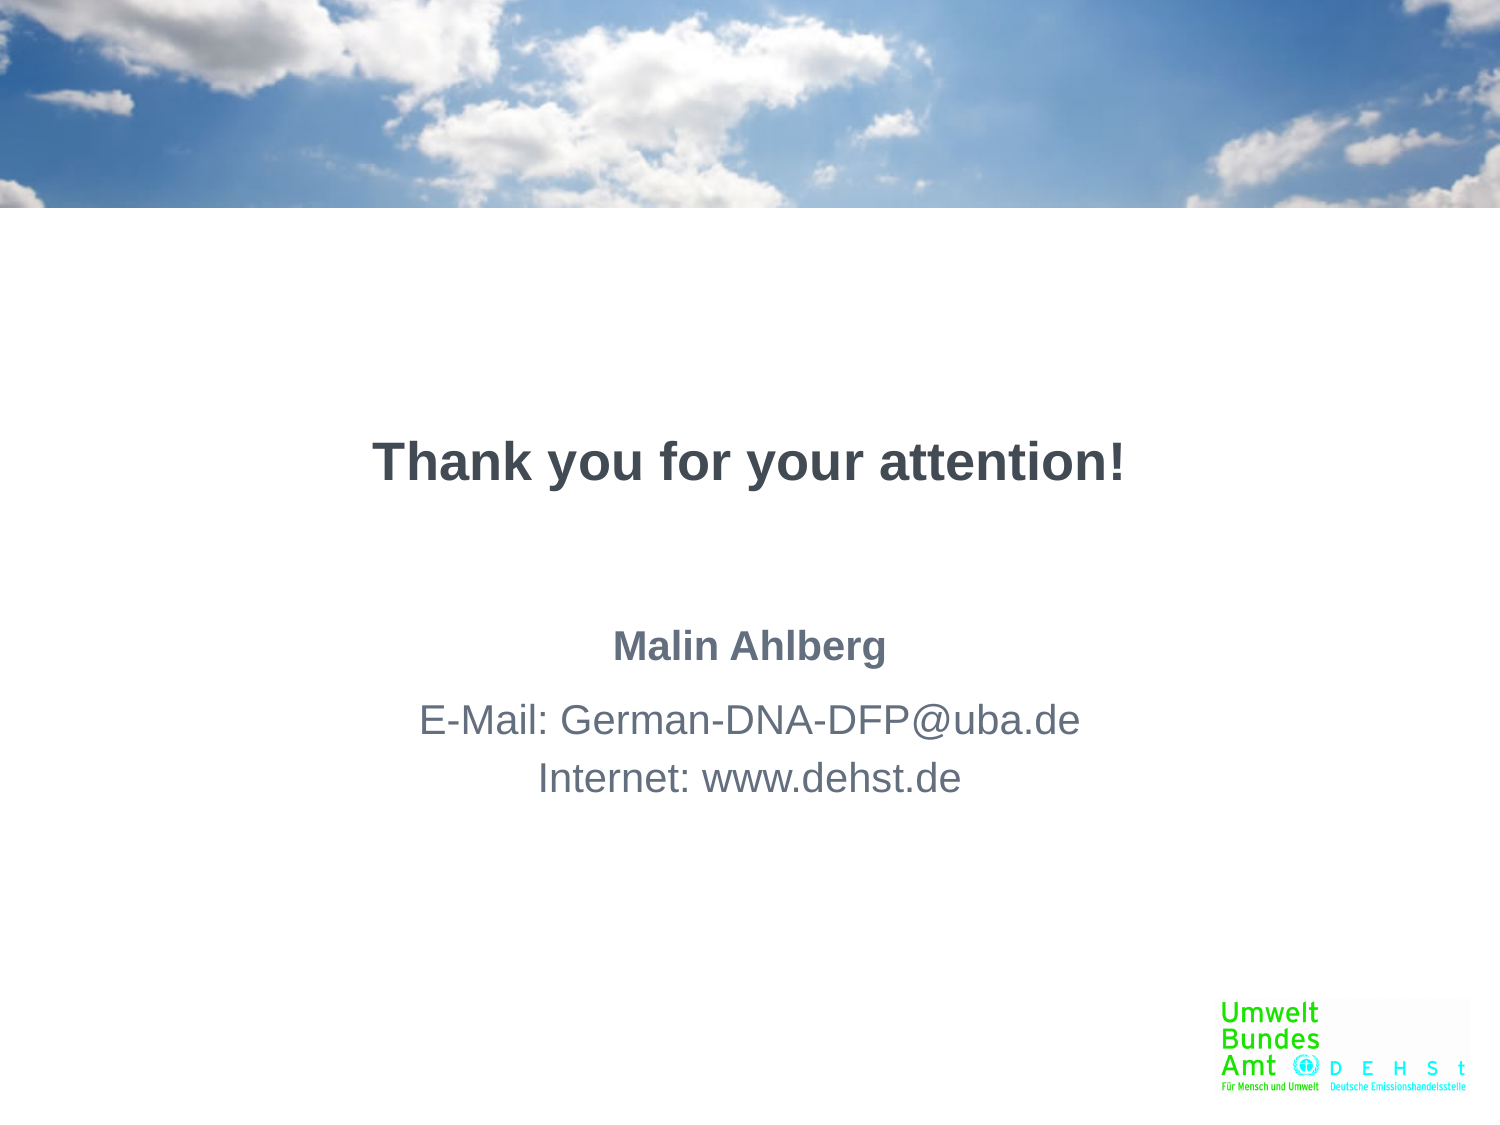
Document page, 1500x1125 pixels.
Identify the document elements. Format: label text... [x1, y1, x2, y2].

picture [1214, 998, 1471, 1094]
picture [0, 0, 1500, 208]
list Malin Ahlberg [336, 606, 1164, 681]
